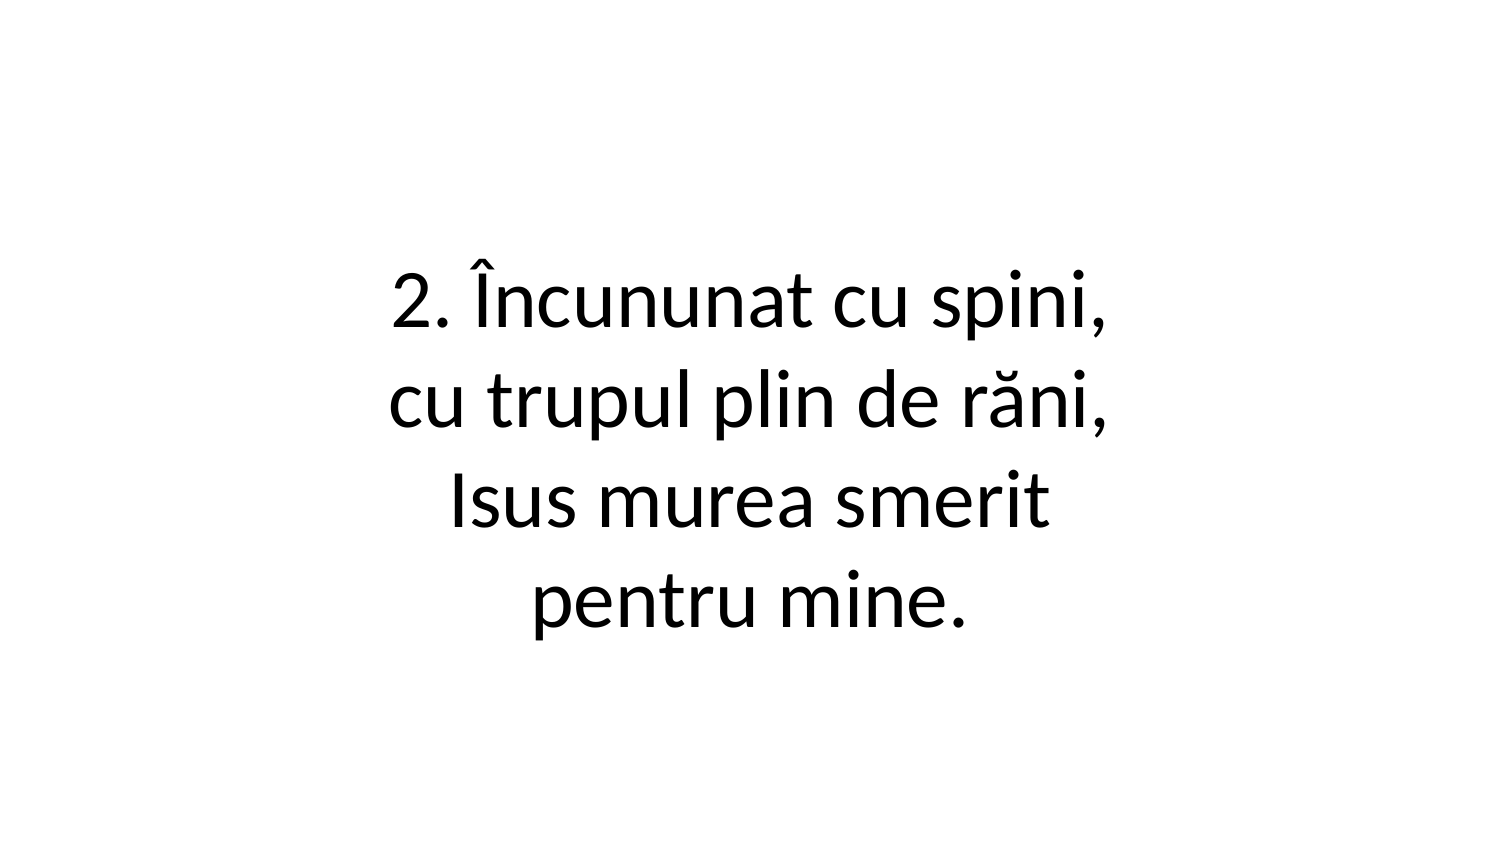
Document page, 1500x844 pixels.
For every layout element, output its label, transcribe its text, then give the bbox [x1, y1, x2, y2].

text_box 2. Încununat cu spini, cu trupul plin de răni, Isus murea smerit pentru mine. [373, 192, 1127, 652]
